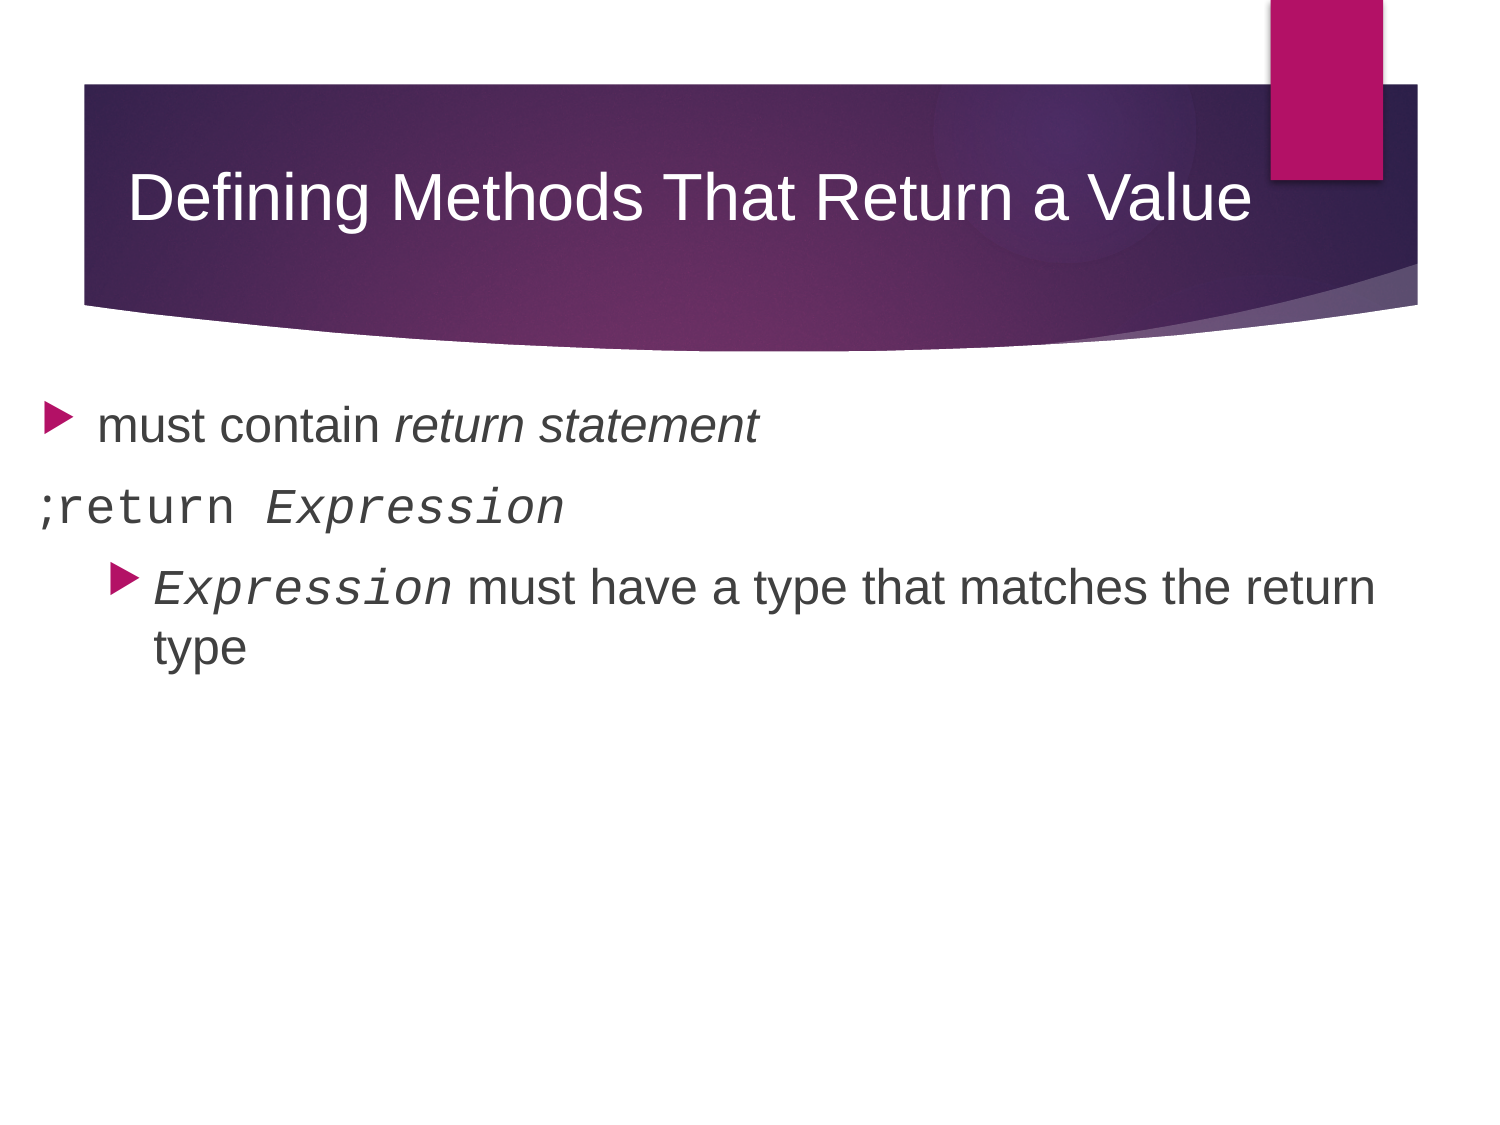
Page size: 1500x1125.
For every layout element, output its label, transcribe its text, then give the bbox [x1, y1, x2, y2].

title Defining Methods That Return a Value [112, 92, 1388, 296]
list must contain return statement return Expression; Expression must have a type that matches the return type [25, 385, 1486, 1038]
